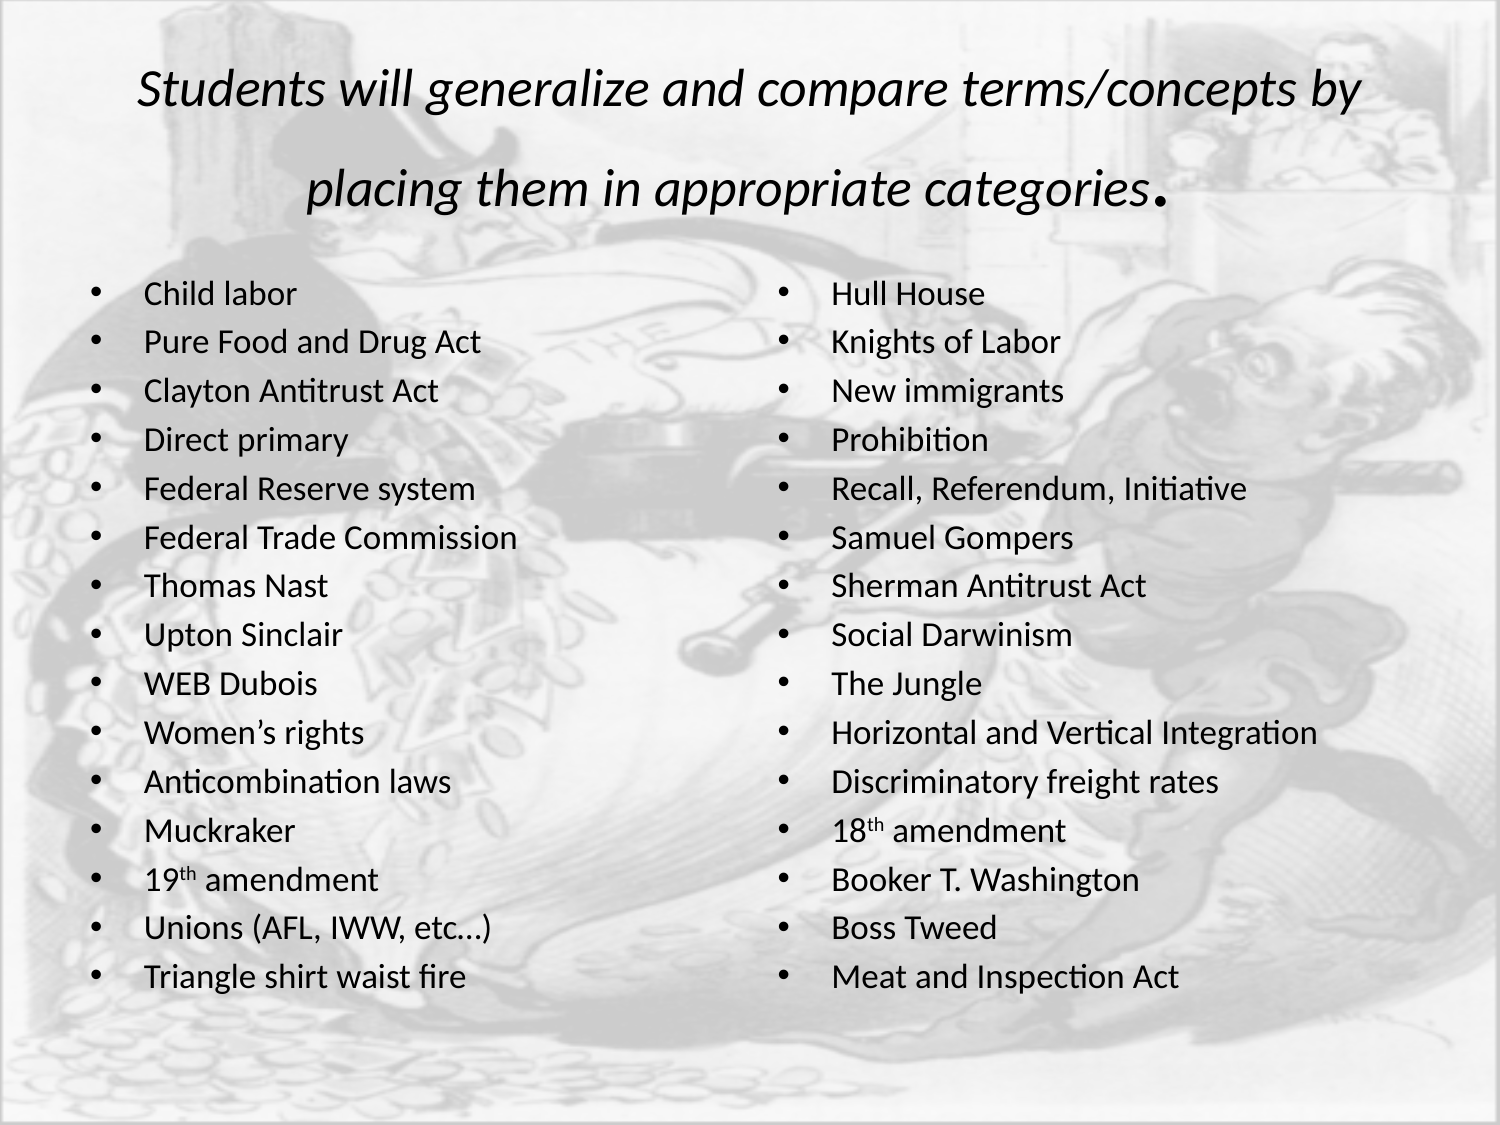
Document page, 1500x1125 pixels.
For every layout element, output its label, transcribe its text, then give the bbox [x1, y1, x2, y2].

list Hull House Knights of Labor New immigrants Prohibition Recall, Referendum, Initiative Samuel Gompers Sherman Antitrust Act Social Darwinism The Jungle Horizontal and Vertical Integration Discriminatory freight rates 18th amendment Booker T. Washington Boss Tweed Meat and Inspection Act [762, 262, 1425, 1005]
list Child labor Pure Food and Drug Act Clayton Antitrust Act Direct primary Federal Reserve system Federal Trade Commission Thomas Nast Upton Sinclair WEB Dubois Women’s rights Anticombination laws Muckraker 19th amendment Unions (AFL, IWW, etc…) Triangle shirt waist fire [75, 262, 738, 1005]
title Students will generalize and compare terms/concepts by placing them in appropriate categories. [75, 45, 1425, 233]
